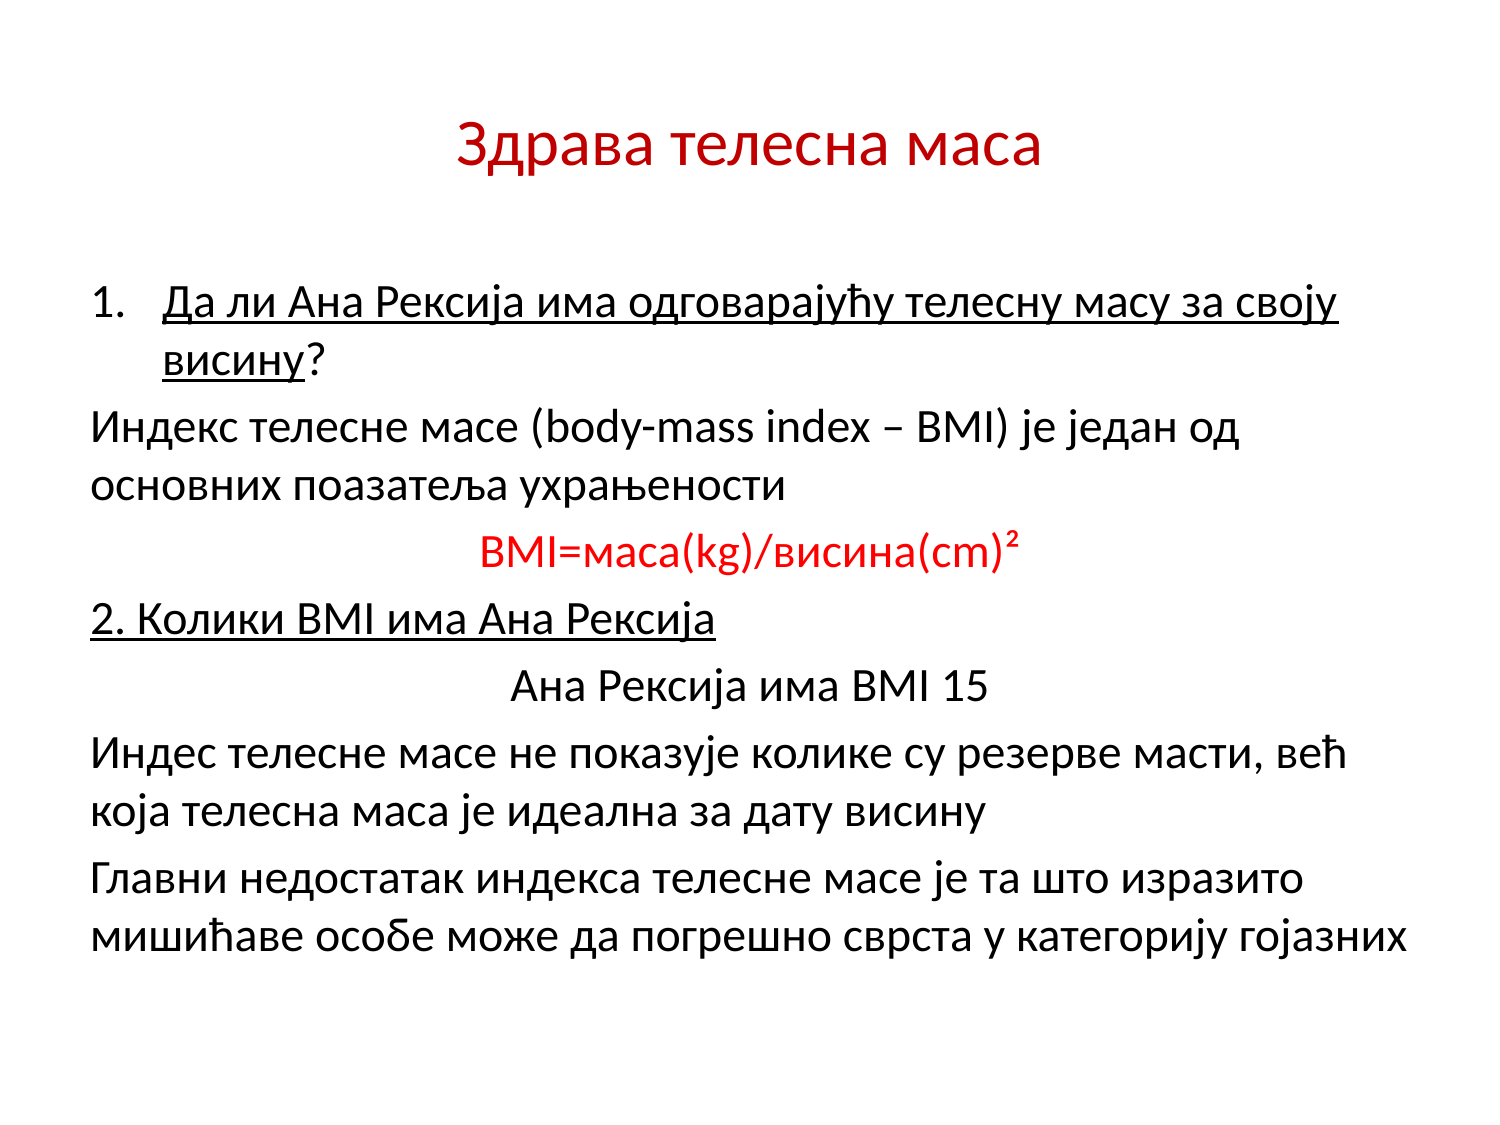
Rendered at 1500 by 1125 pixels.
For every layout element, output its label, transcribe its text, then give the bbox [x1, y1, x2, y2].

list Да ли Ана Рексија има одговарајућу телесну масу за своју висину? Индекс телесне масе (body-mass index – BMI) је jeдан од основних поазатеља ухрањености BMI=маса(kg)/висина(cm)² 2. Колики BMI има Ана Рексија Ана Рексија има BMI 15 Индес телесне масе не показује колике су резерве масти, већ која телесна маса је идеална за дату висину Главни недостатак индекса телесне масе је та што изразито мишићаве особе може да погрешно сврста у категорију гојазних [75, 262, 1425, 1005]
title Здрава телесна маса [75, 45, 1425, 233]
